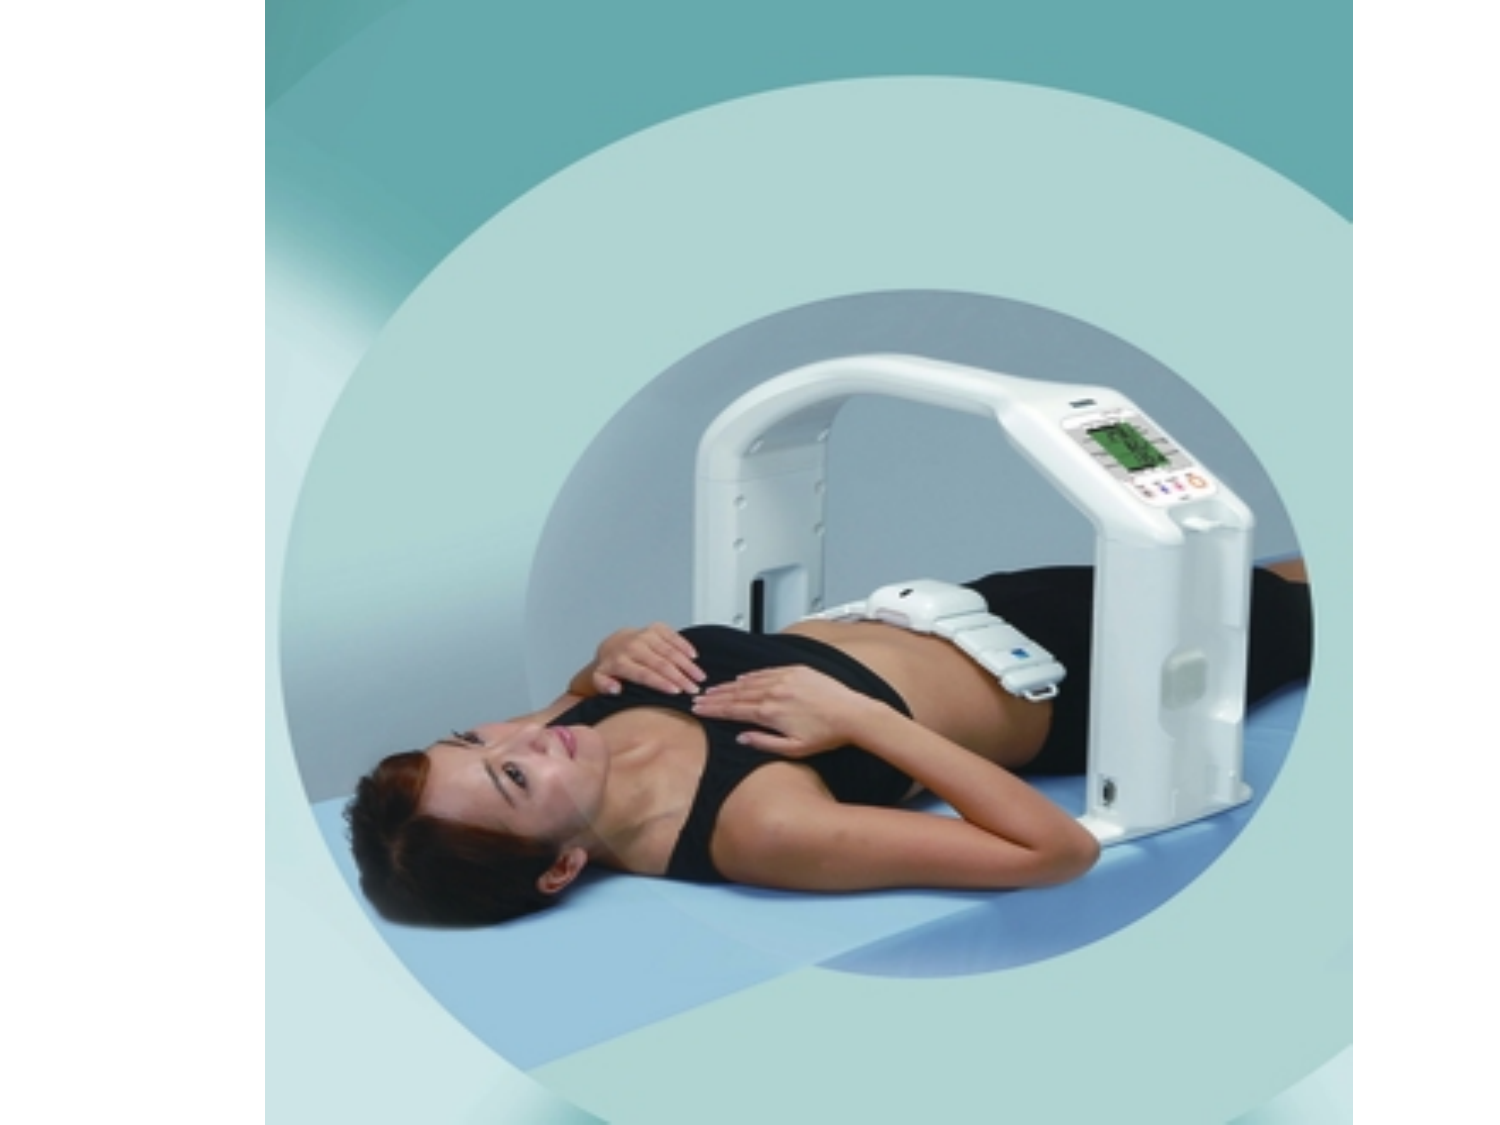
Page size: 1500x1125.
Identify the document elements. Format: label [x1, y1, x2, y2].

list [265, 0, 1353, 1125]
